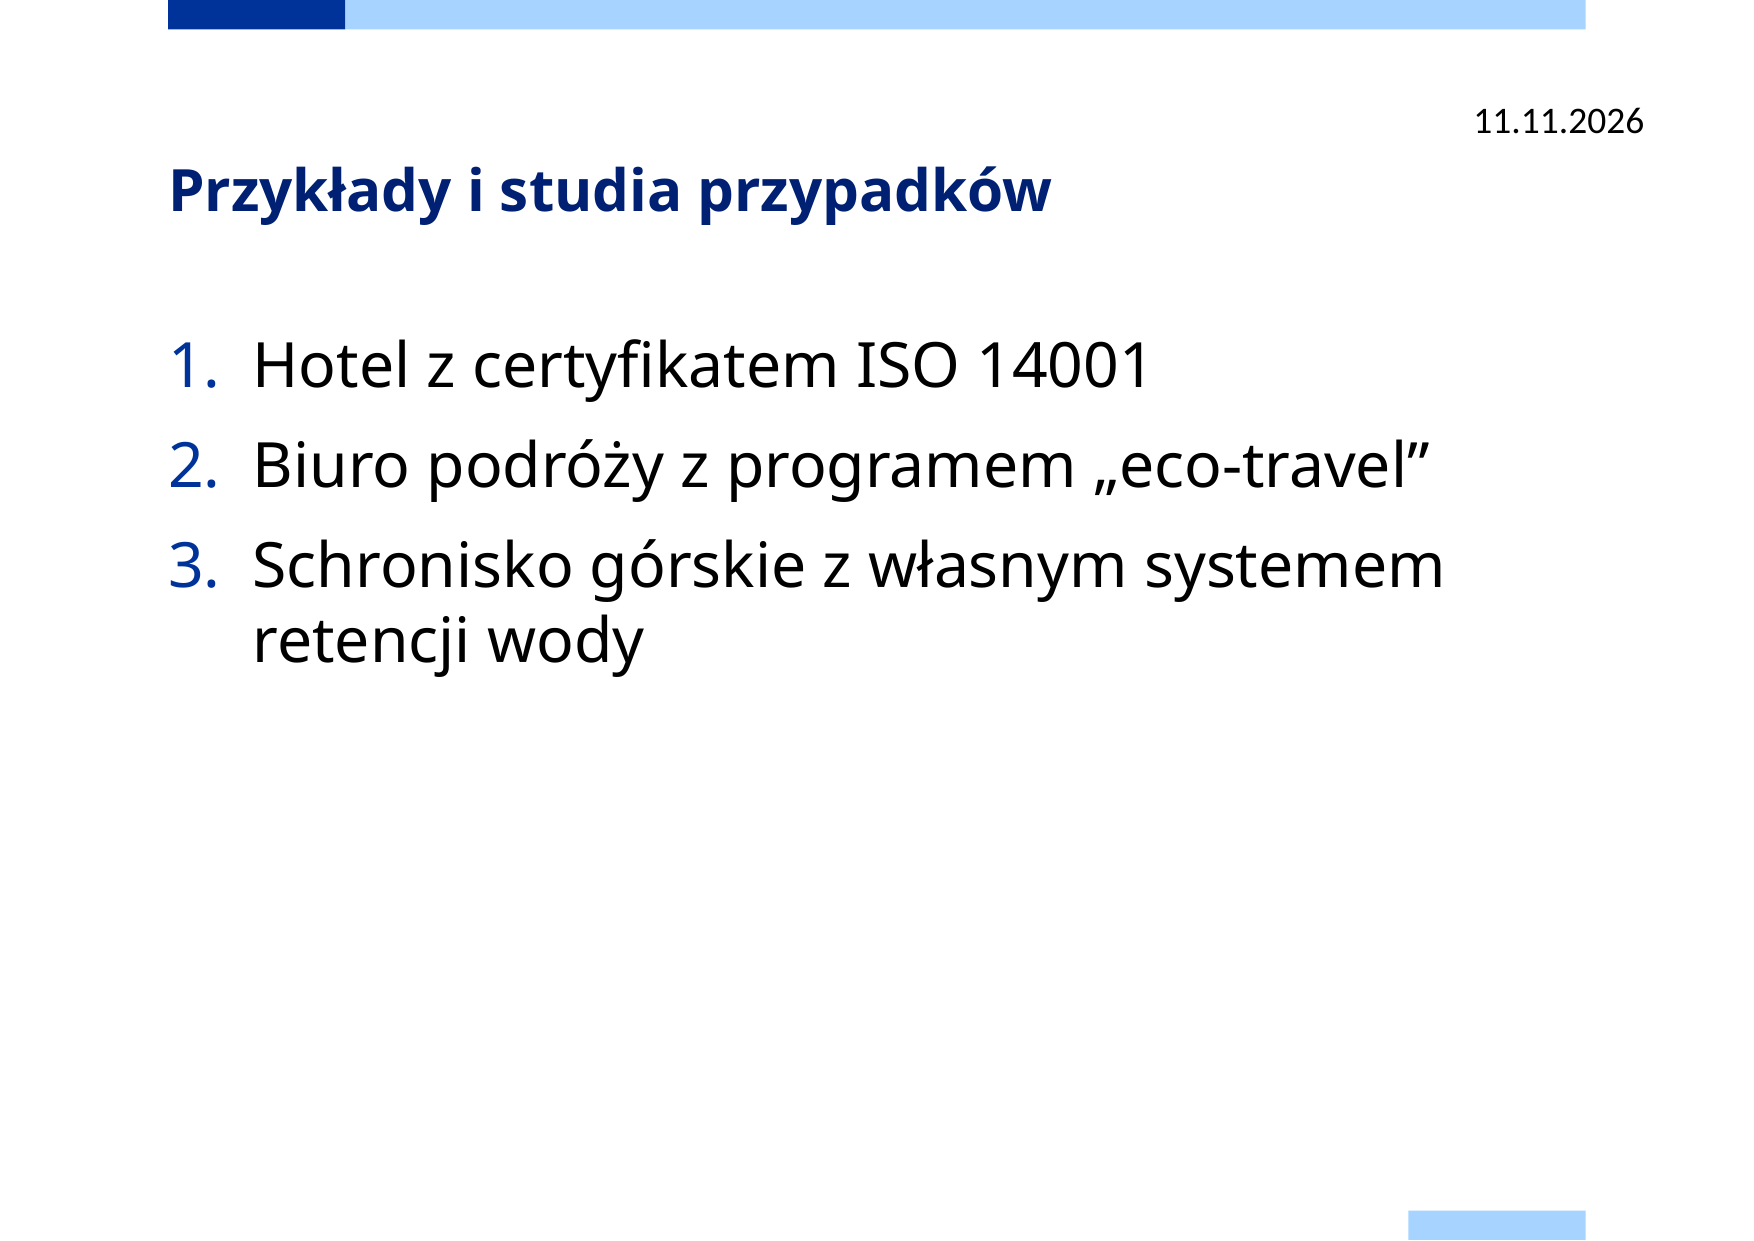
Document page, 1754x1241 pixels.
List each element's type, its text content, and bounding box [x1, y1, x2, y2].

title Przykłady i studia przypadków [168, 147, 1586, 324]
list Hotel z certyfikatem ISO 14001 Biuro podróży z programem „eco-travel” Schronisko górskie z własnym systemem retencji wody [168, 324, 1586, 1093]
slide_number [1458, 88, 1754, 149]
